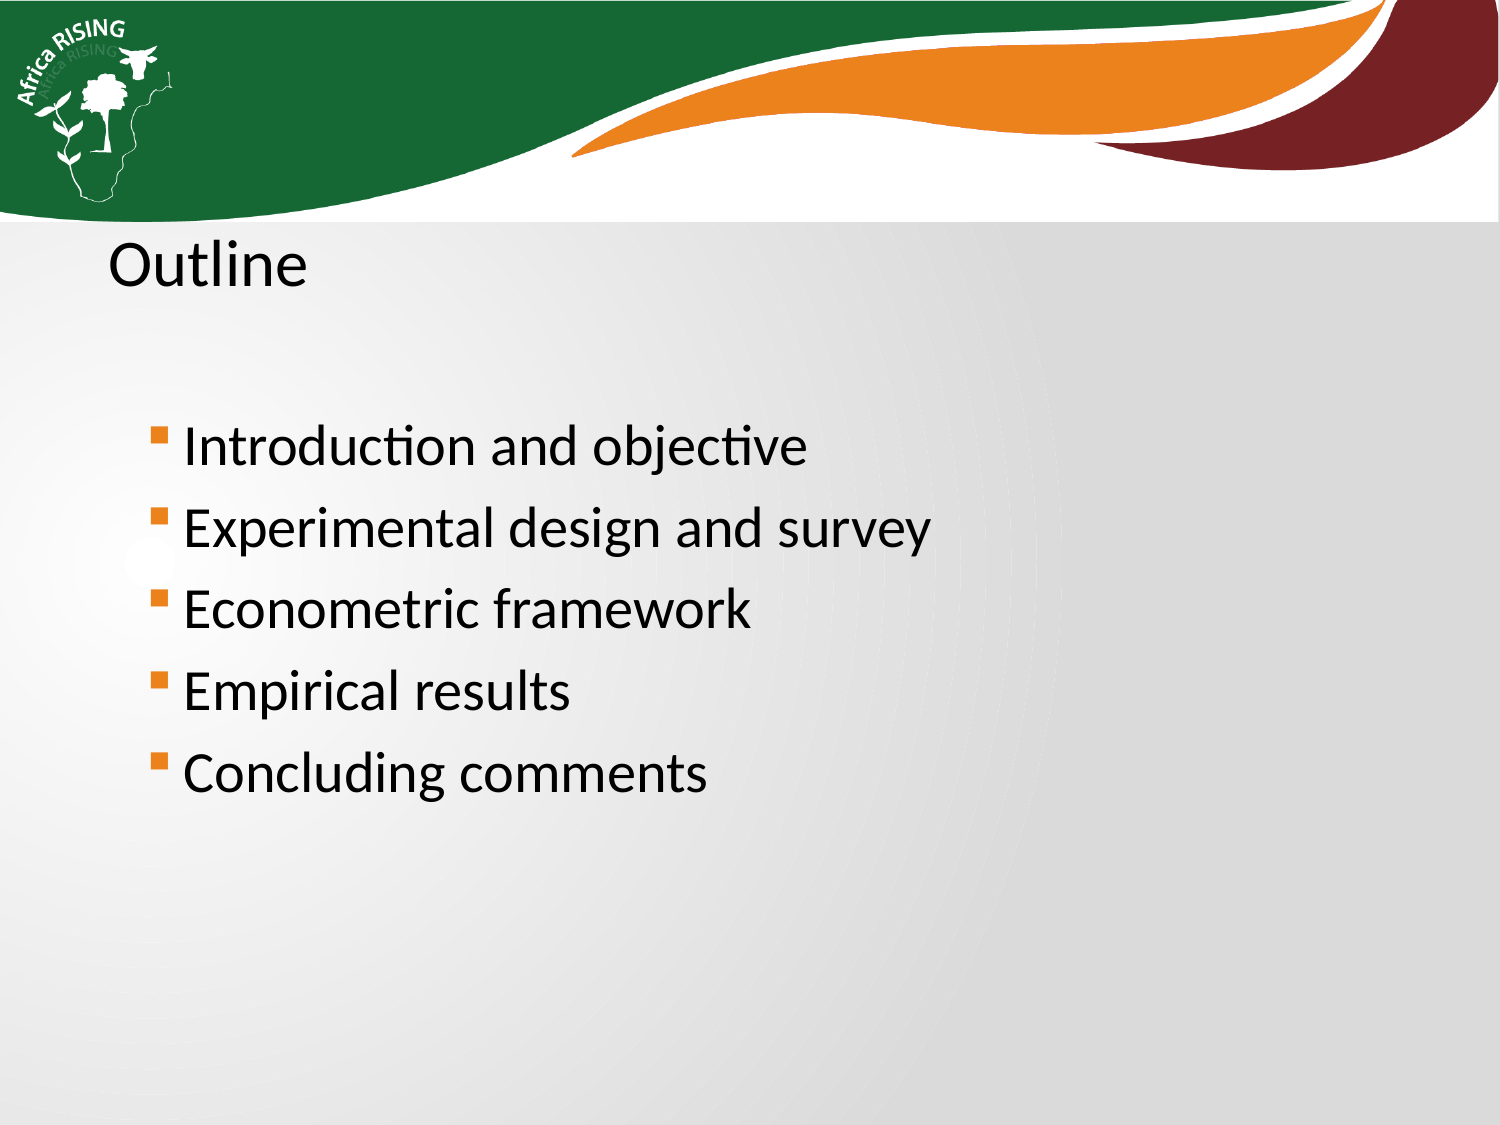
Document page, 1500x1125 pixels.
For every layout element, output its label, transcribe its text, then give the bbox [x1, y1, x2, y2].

picture [0, 0, 1499, 222]
list Outline [75, 212, 1325, 338]
list Introduction and objective Experimental design and survey Econometric framework Empirical results Concluding comments [112, 399, 1350, 913]
